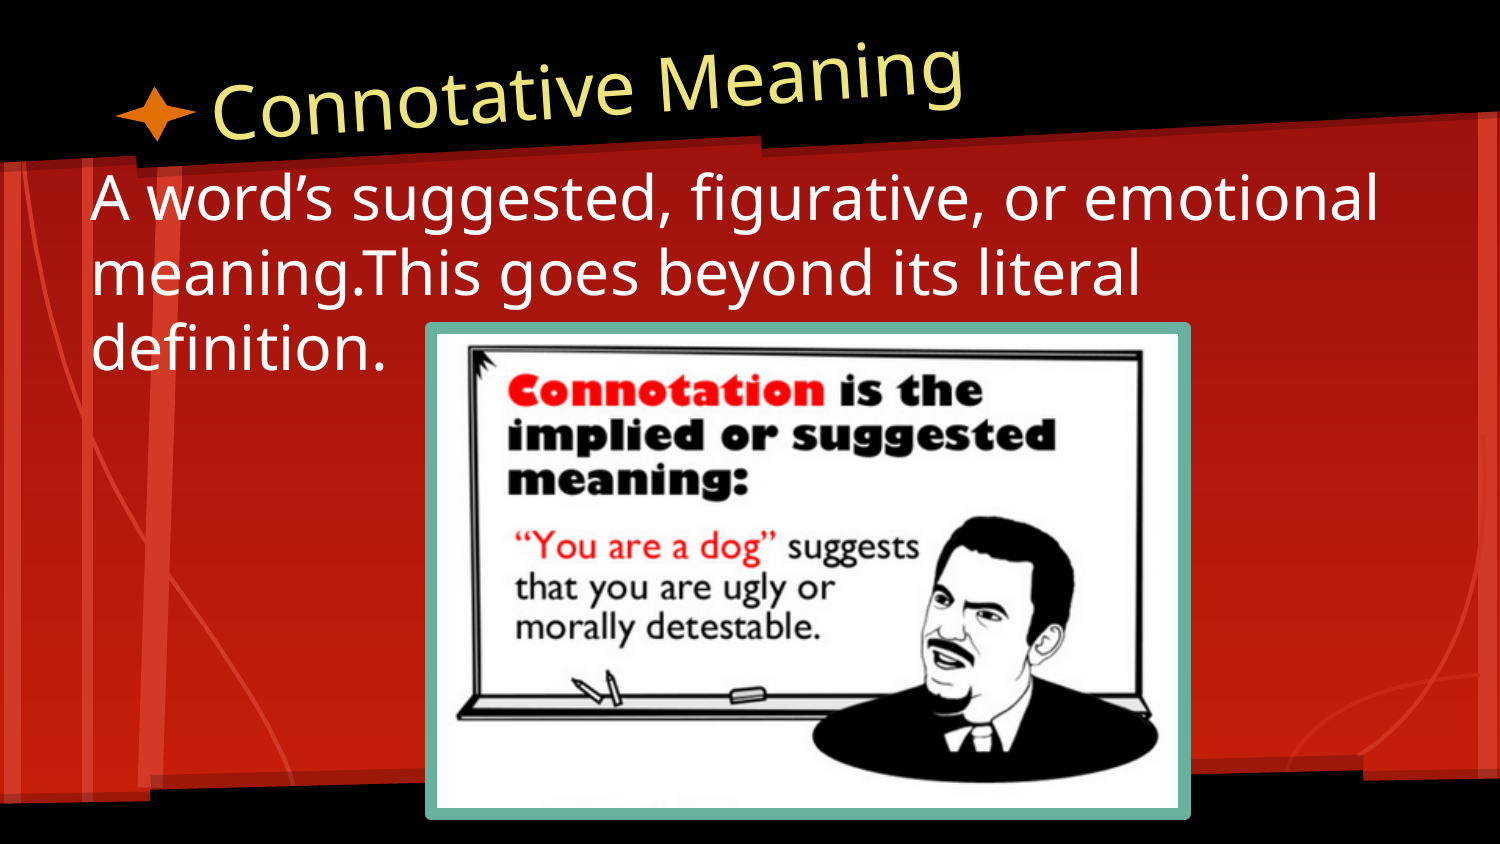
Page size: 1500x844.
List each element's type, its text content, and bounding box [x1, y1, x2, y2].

list A word’s suggested, figurative, or emotional meaning.This goes beyond its literal definition. [75, 143, 1425, 701]
title Connotative Meaning [191, 0, 1500, 143]
picture [437, 334, 1179, 809]
